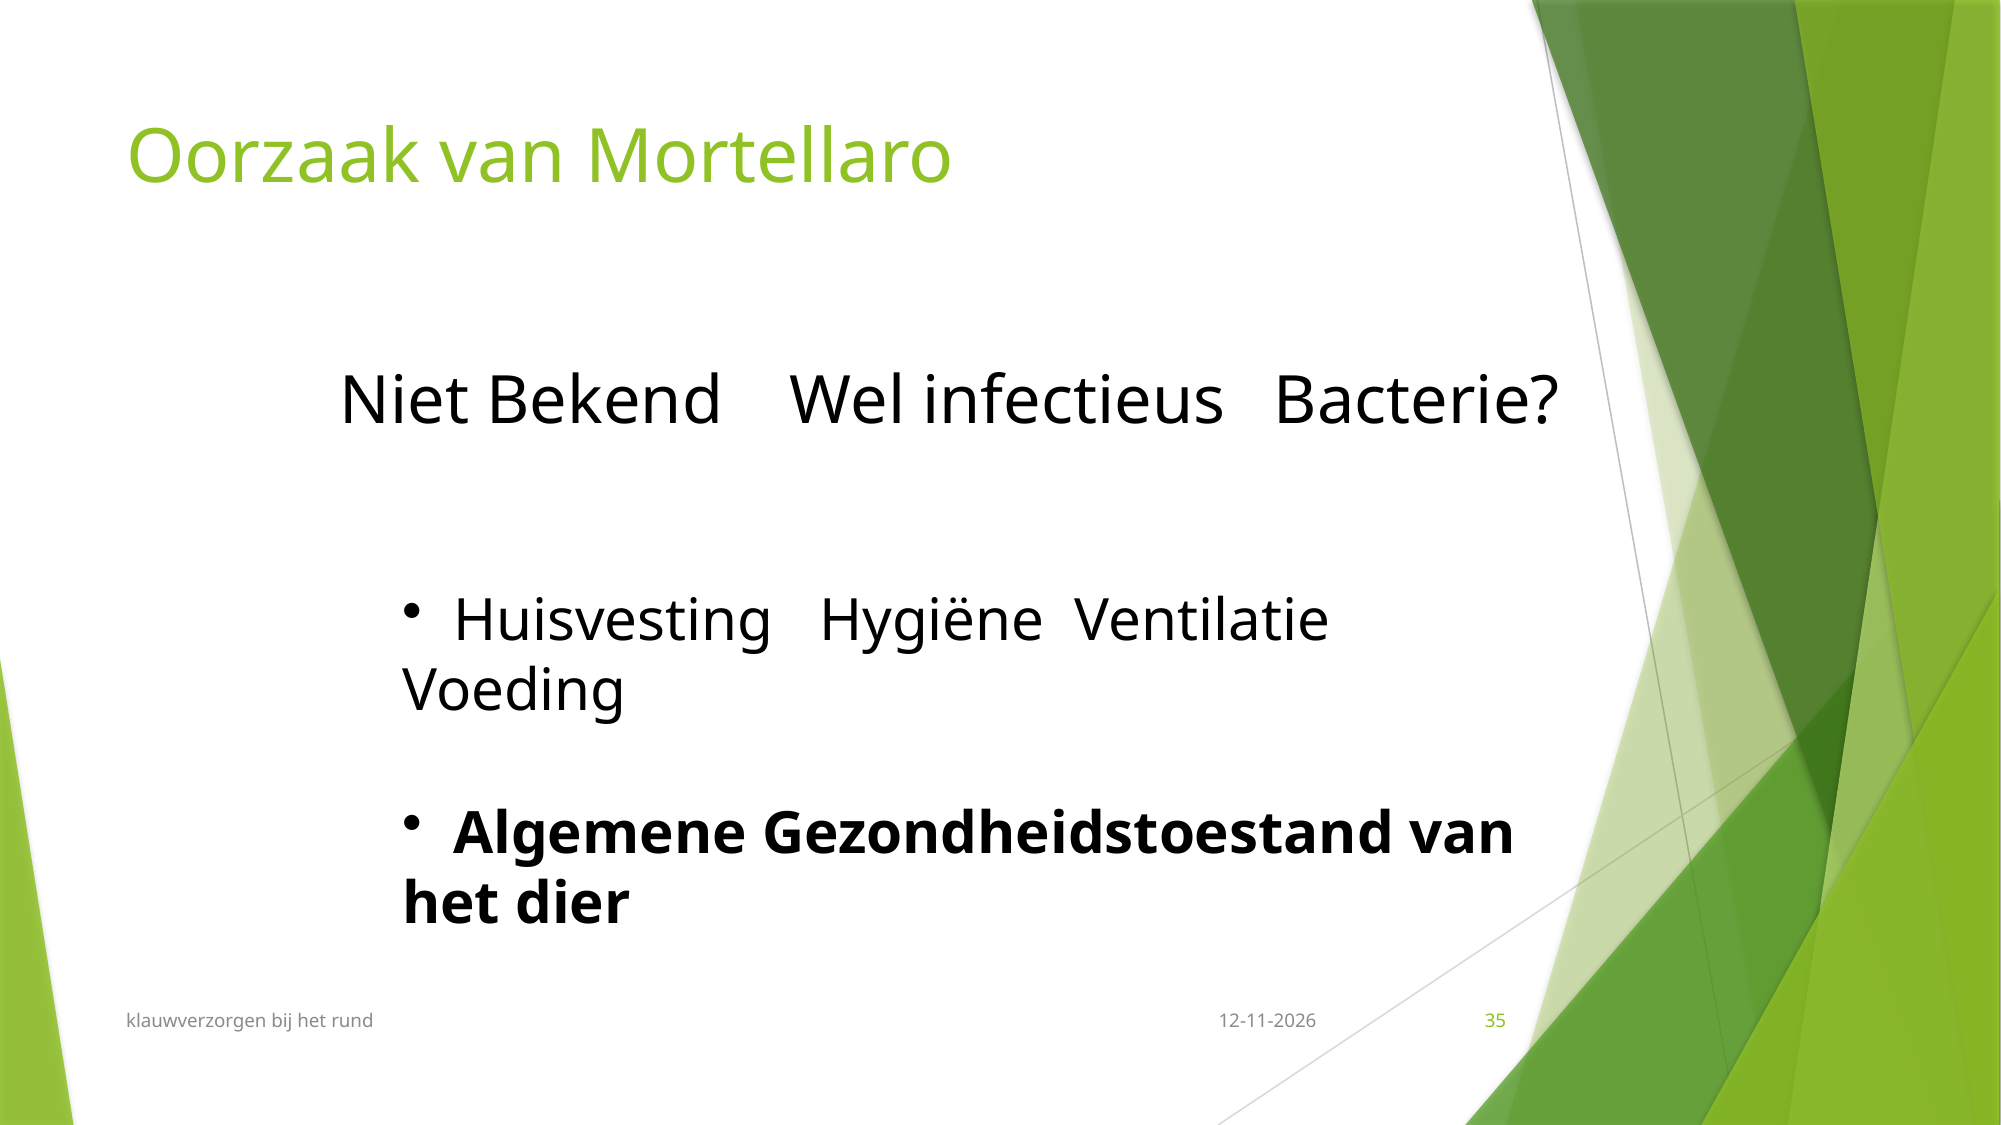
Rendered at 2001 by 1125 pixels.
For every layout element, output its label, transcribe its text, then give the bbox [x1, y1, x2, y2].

text_box Niet Bekend Wel infectieus Bacterie? [324, 349, 1688, 445]
text_box Algemene Gezondheidstoestand van het dier [387, 787, 1638, 943]
title Oorzaak van Mortellaro [111, 99, 1522, 317]
slide_number 35 [1409, 991, 1522, 1051]
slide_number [1181, 991, 1332, 1051]
footer klauwverzorgen bij het rund [111, 991, 1145, 1051]
text_box Huisvesting Hygiëne Ventilatie Voeding [387, 574, 1588, 730]
